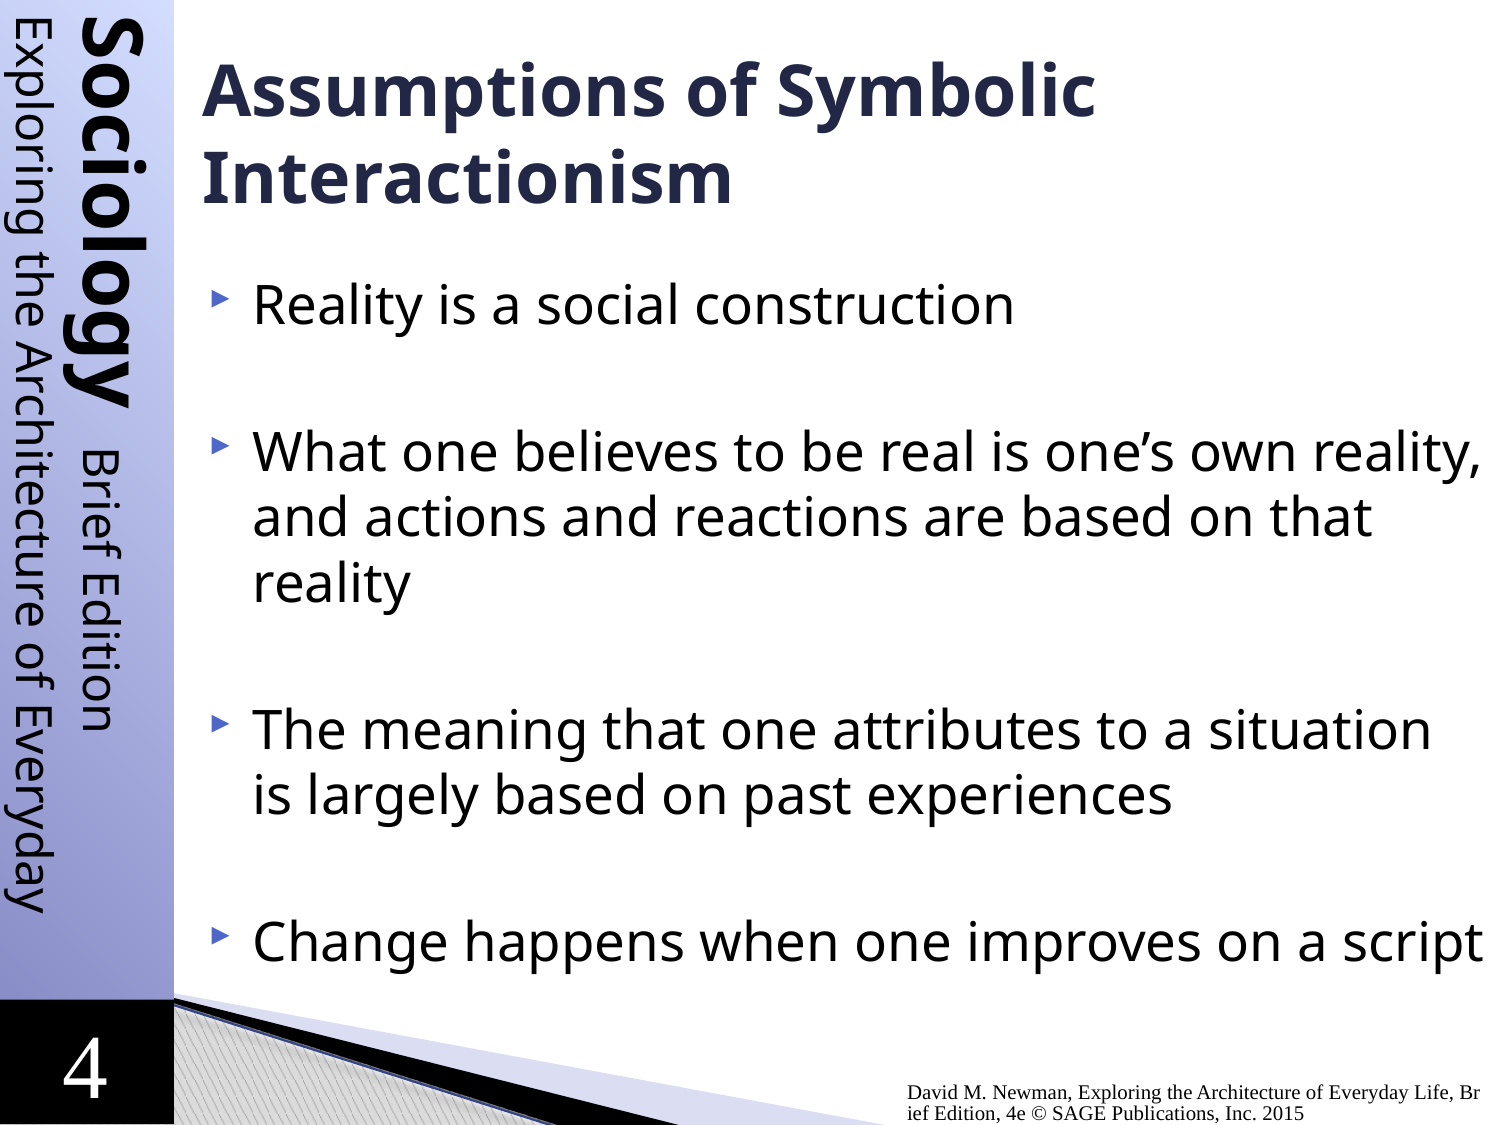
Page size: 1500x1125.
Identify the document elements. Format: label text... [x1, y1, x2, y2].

title Assumptions of Symbolic Interactionism [187, 37, 1500, 225]
footer David M. Newman, Exploring the Architecture of Everyday Life, Brief Edition, 4e © SAGE Publications, Inc. 2015 [892, 1051, 1500, 1112]
list Reality is a social construction What one believes to be real is one’s own reality, and actions and reactions are based on that reality The meaning that one attributes to a situation is largely based on past experiences Change happens when one improves on a script [174, 262, 1500, 1005]
picture [180, 1005, 558, 1125]
text_box [1114, 1112, 1500, 1125]
